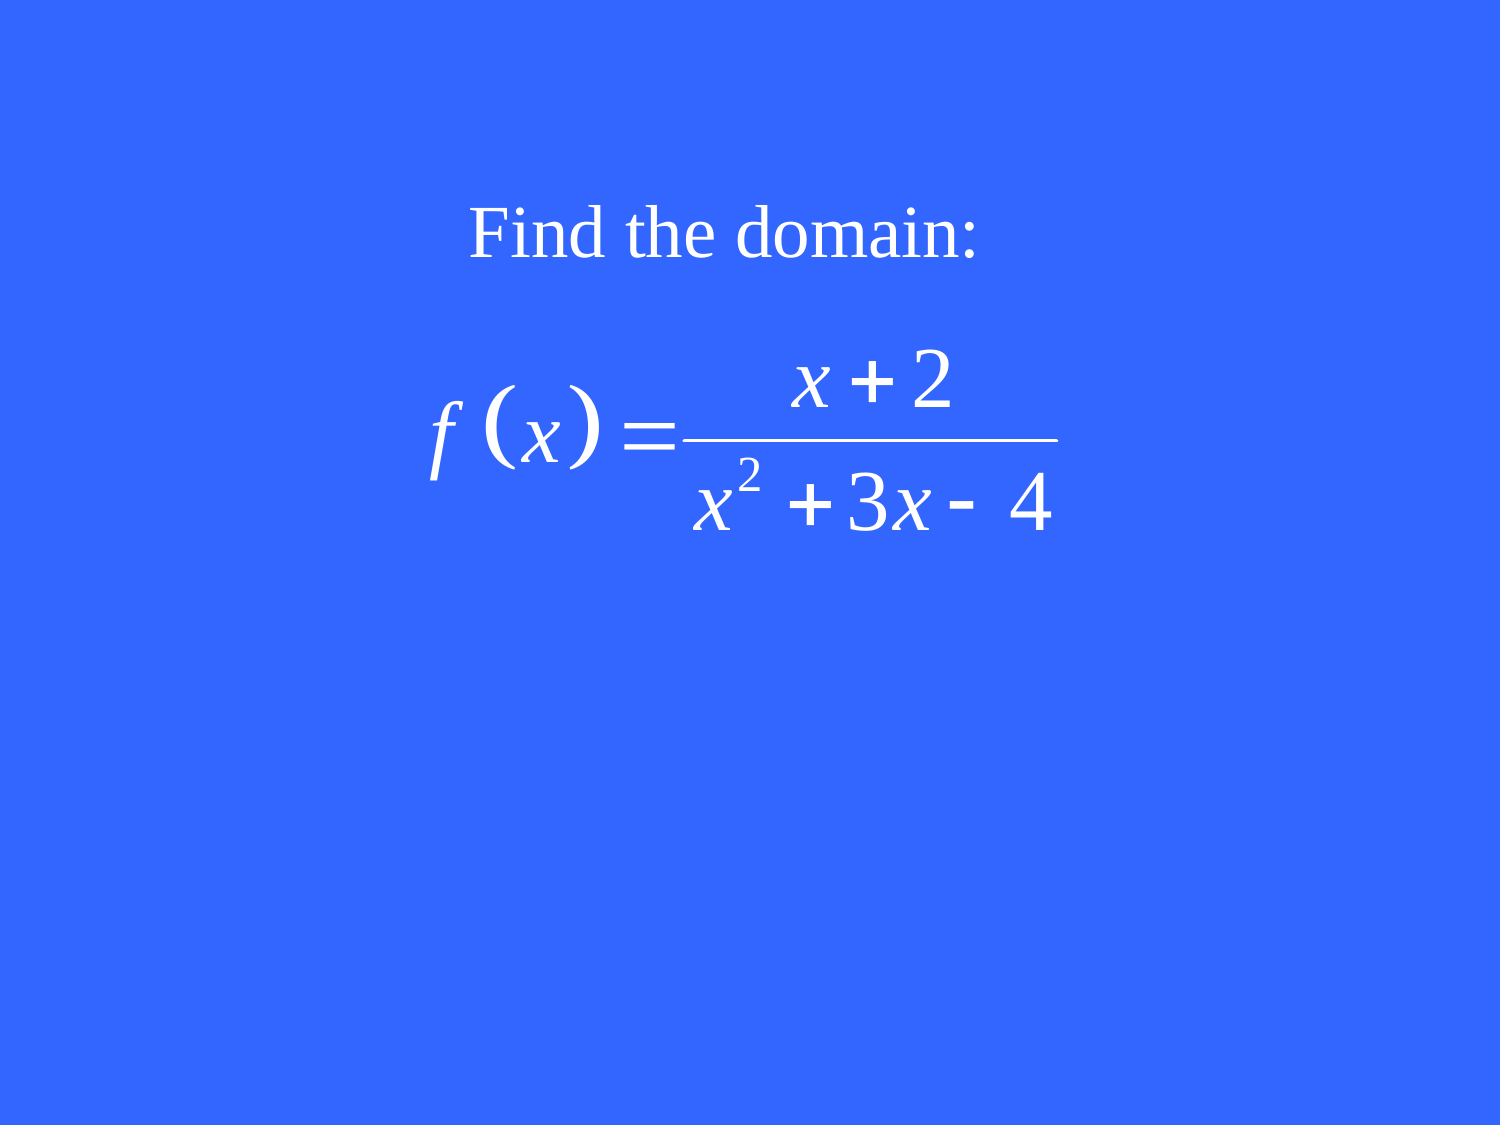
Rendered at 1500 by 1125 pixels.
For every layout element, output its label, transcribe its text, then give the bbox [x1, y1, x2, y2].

text_box Find the domain: [212, 175, 1238, 280]
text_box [399, 324, 1074, 550]
